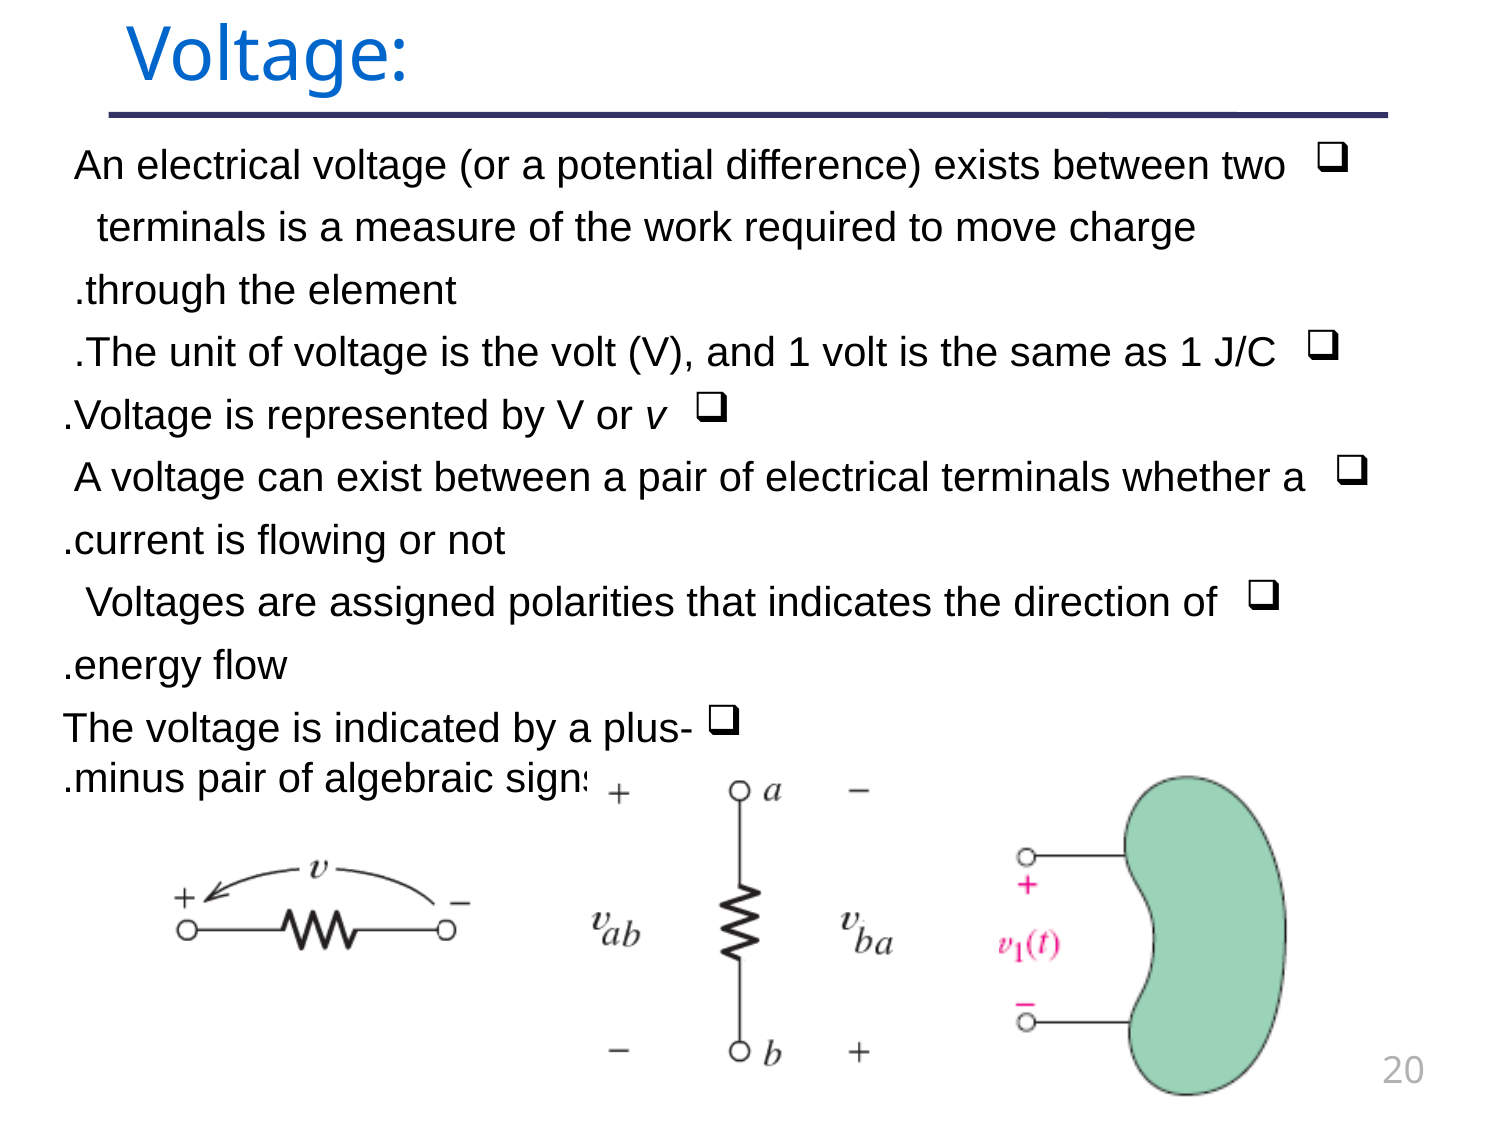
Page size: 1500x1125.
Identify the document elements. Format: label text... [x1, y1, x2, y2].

list An electrical voltage (or a potential difference) exists between two terminals is a measure of the work required to move charge through the element. The unit of voltage is the volt (V), and 1 volt is the same as 1 J/C. Voltage is represented by V or v. A voltage can exist between a pair of electrical terminals whether a current is flowing or not. Voltages are assigned polarities that indicates the direction of energy flow. The voltage is indicated by a plus-minus pair of algebraic signs. [62, 137, 1400, 860]
slide_number 20 [1310, 1046, 1425, 1103]
picture [999, 774, 1307, 1104]
text_box Voltage: [124, 5, 446, 96]
picture [162, 849, 480, 960]
picture [587, 762, 904, 1082]
